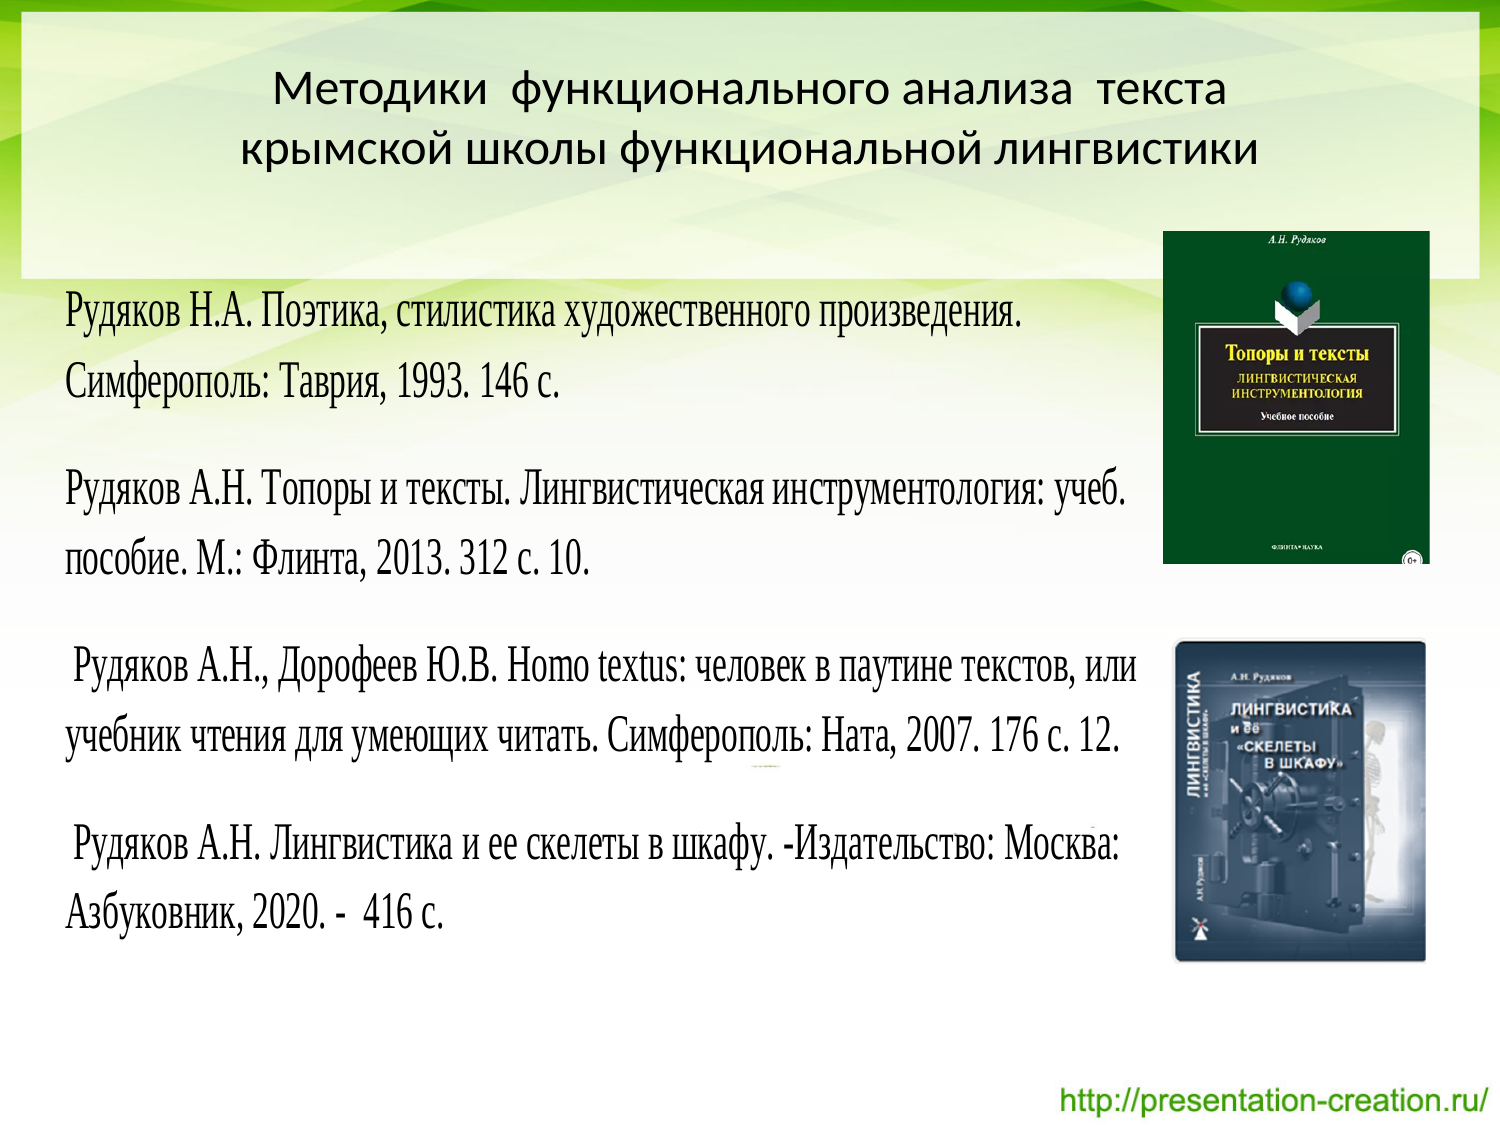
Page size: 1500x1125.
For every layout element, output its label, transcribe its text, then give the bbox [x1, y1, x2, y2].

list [64, 278, 1176, 988]
picture [0, 0, 1500, 1125]
title Методики функционального анализа текста крымской школы функциональной лингвистики [75, 45, 1425, 244]
